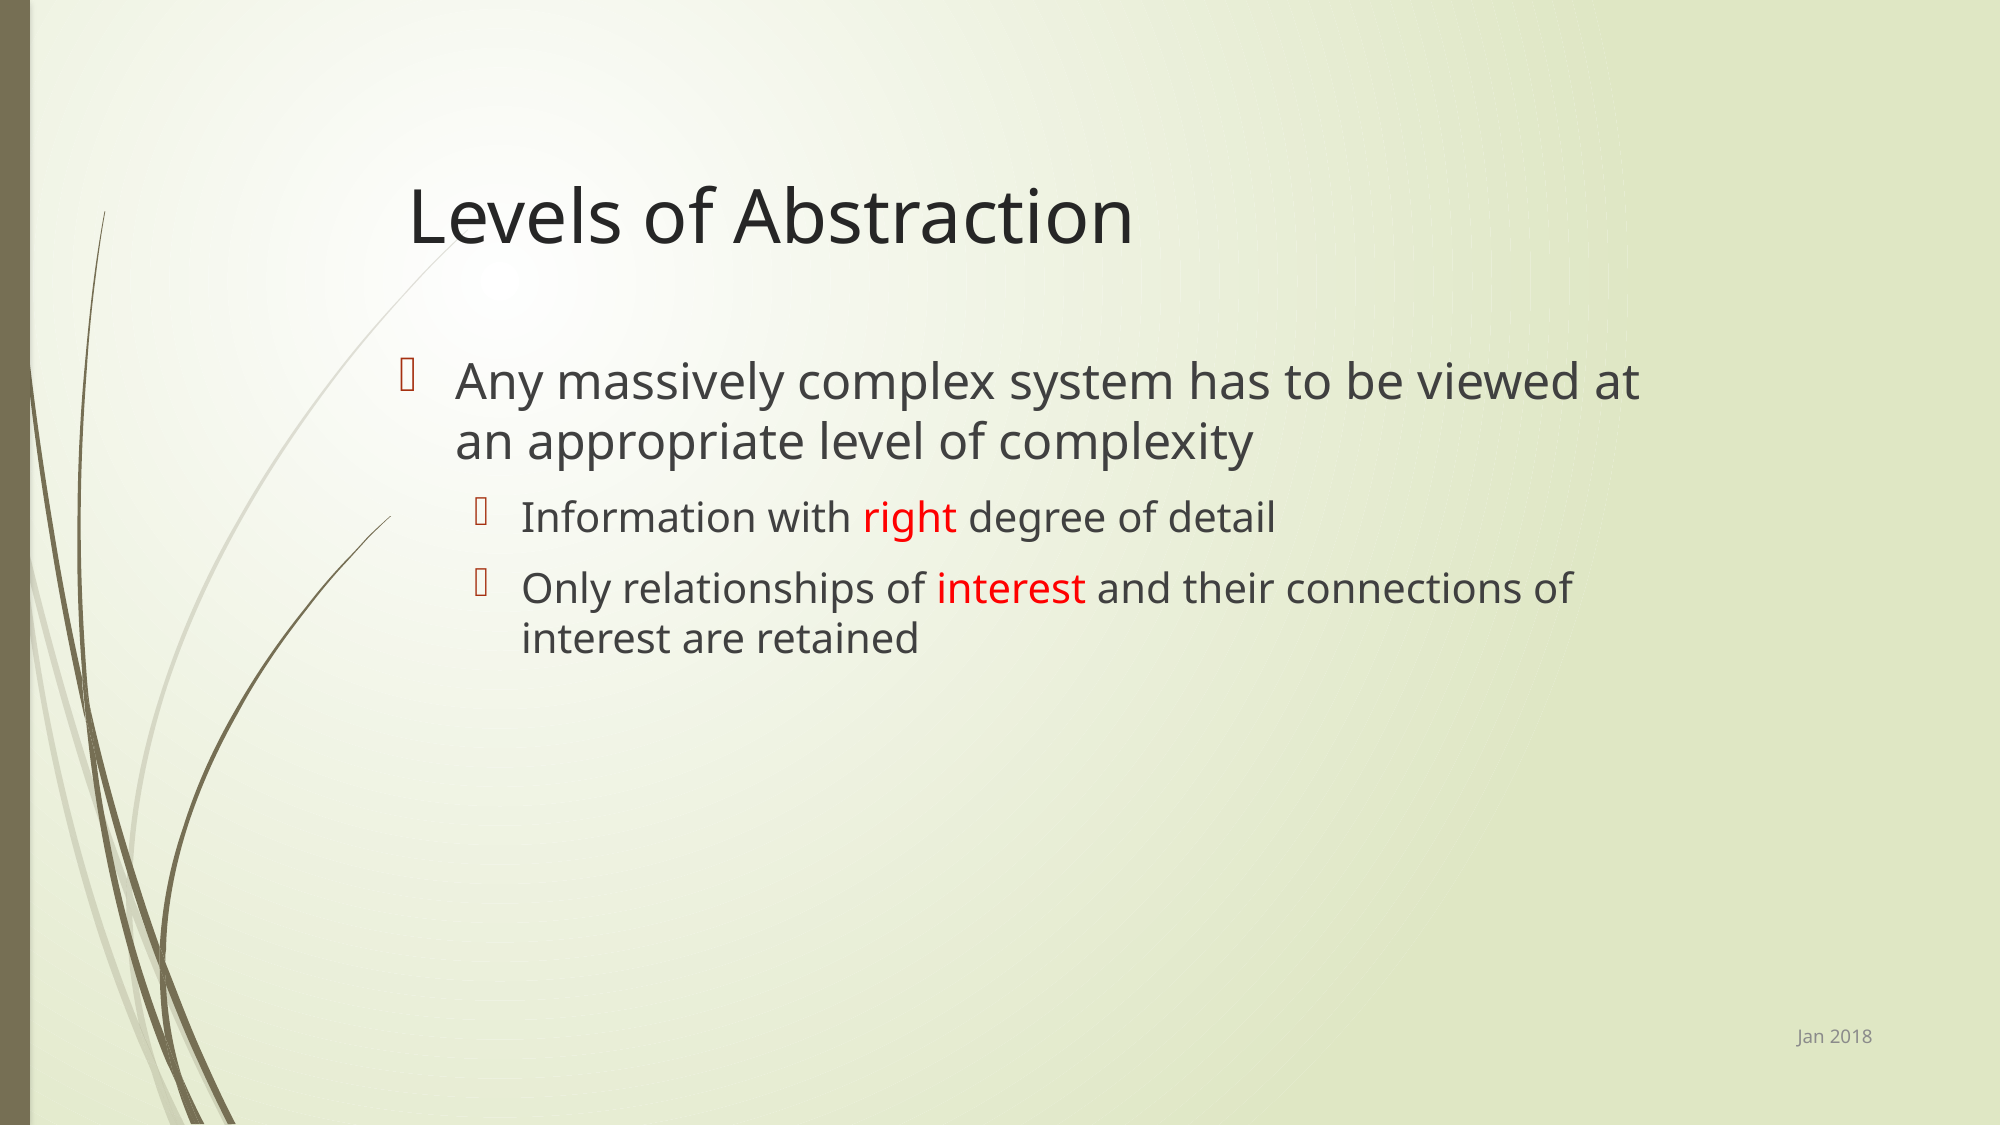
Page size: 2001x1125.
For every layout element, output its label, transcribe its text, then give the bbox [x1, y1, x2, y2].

list Any massively complex system has to be viewed at an appropriate level of complexity Information with right degree of detail Only relationships of interest and their connections of interest are retained [384, 342, 1715, 1030]
title Levels of Abstraction [392, 141, 1732, 267]
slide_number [1699, 1005, 1888, 1067]
